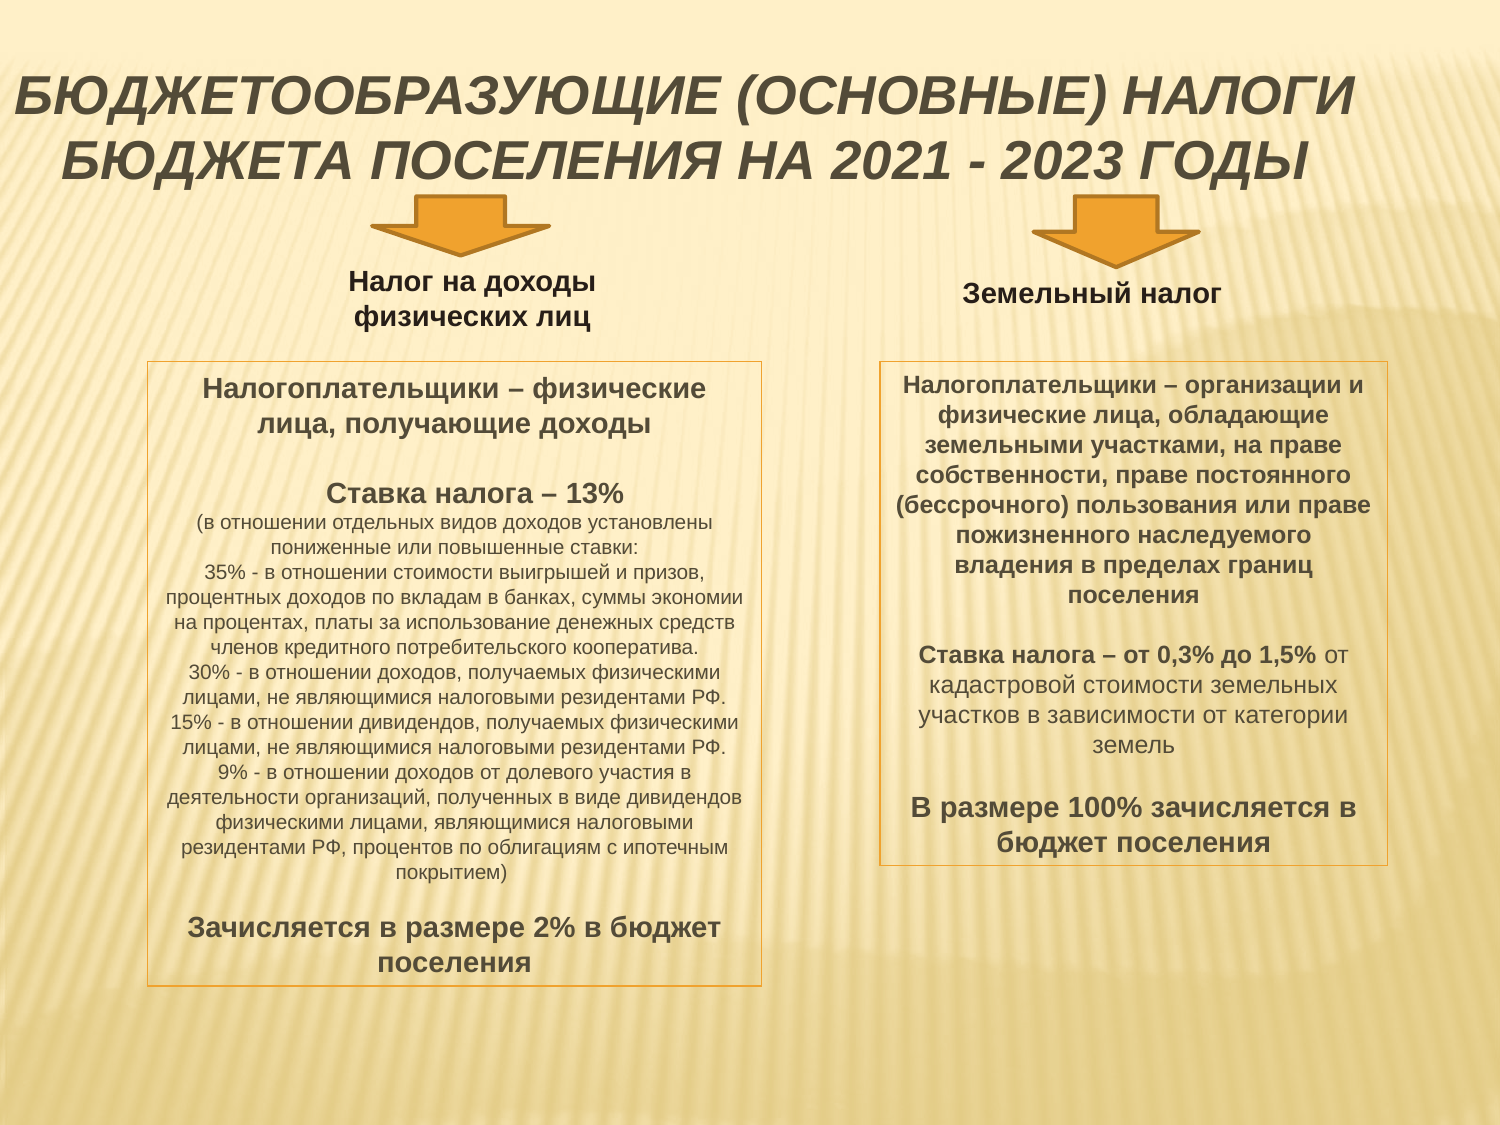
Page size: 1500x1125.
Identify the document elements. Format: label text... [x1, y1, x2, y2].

text_box Налогоплательщики – организации и физические лица, обладающие земельными участками, на праве собственности, праве постоянного (бессрочного) пользования или праве пожизненного наследуемого владения в пределах границ поселения Ставка налога – от 0,3% до 1,5% от кадастровой стоимости земельных участков в зависимости от категории земель В размере 100% зачисляется в бюджет поселения [879, 361, 1388, 866]
text_box [370, 194, 552, 255]
text_box Налогоплательщики – физические лица, получающие доходы Ставка налога – 13% (в отношении отдельных видов доходов установлены пониженные или повышенные ставки: 35% - в отношении стоимости выигрышей и призов, процентных доходов по вкладам в банках, суммы экономии на процентах, платы за использование денежных средств членов кредитного потребительского кооператива. 30% - в отношении доходов, получаемых физическими лицами, не являющимися налоговыми резидентами РФ. 15% - в отношении дивидендов, получаемых физическими лицами, не являющимися налоговыми резидентами РФ. 9% - в отношении доходов от долевого участия в деятельности организаций, полученных в виде дивидендов физическими лицами, являющимися налоговыми резидентами РФ, процентов по облигациям с ипотечным покрытием) Зачисляется в размере 2% в бюджет поселения [147, 361, 762, 986]
text_box Земельный налог [868, 267, 1317, 317]
text_box [1031, 194, 1201, 267]
text_box Налог на доходы физических лиц [265, 255, 680, 341]
title Бюджетообразующие (основные) налоги бюджета поселения на 2021 - 2023 годы [0, 42, 1371, 208]
